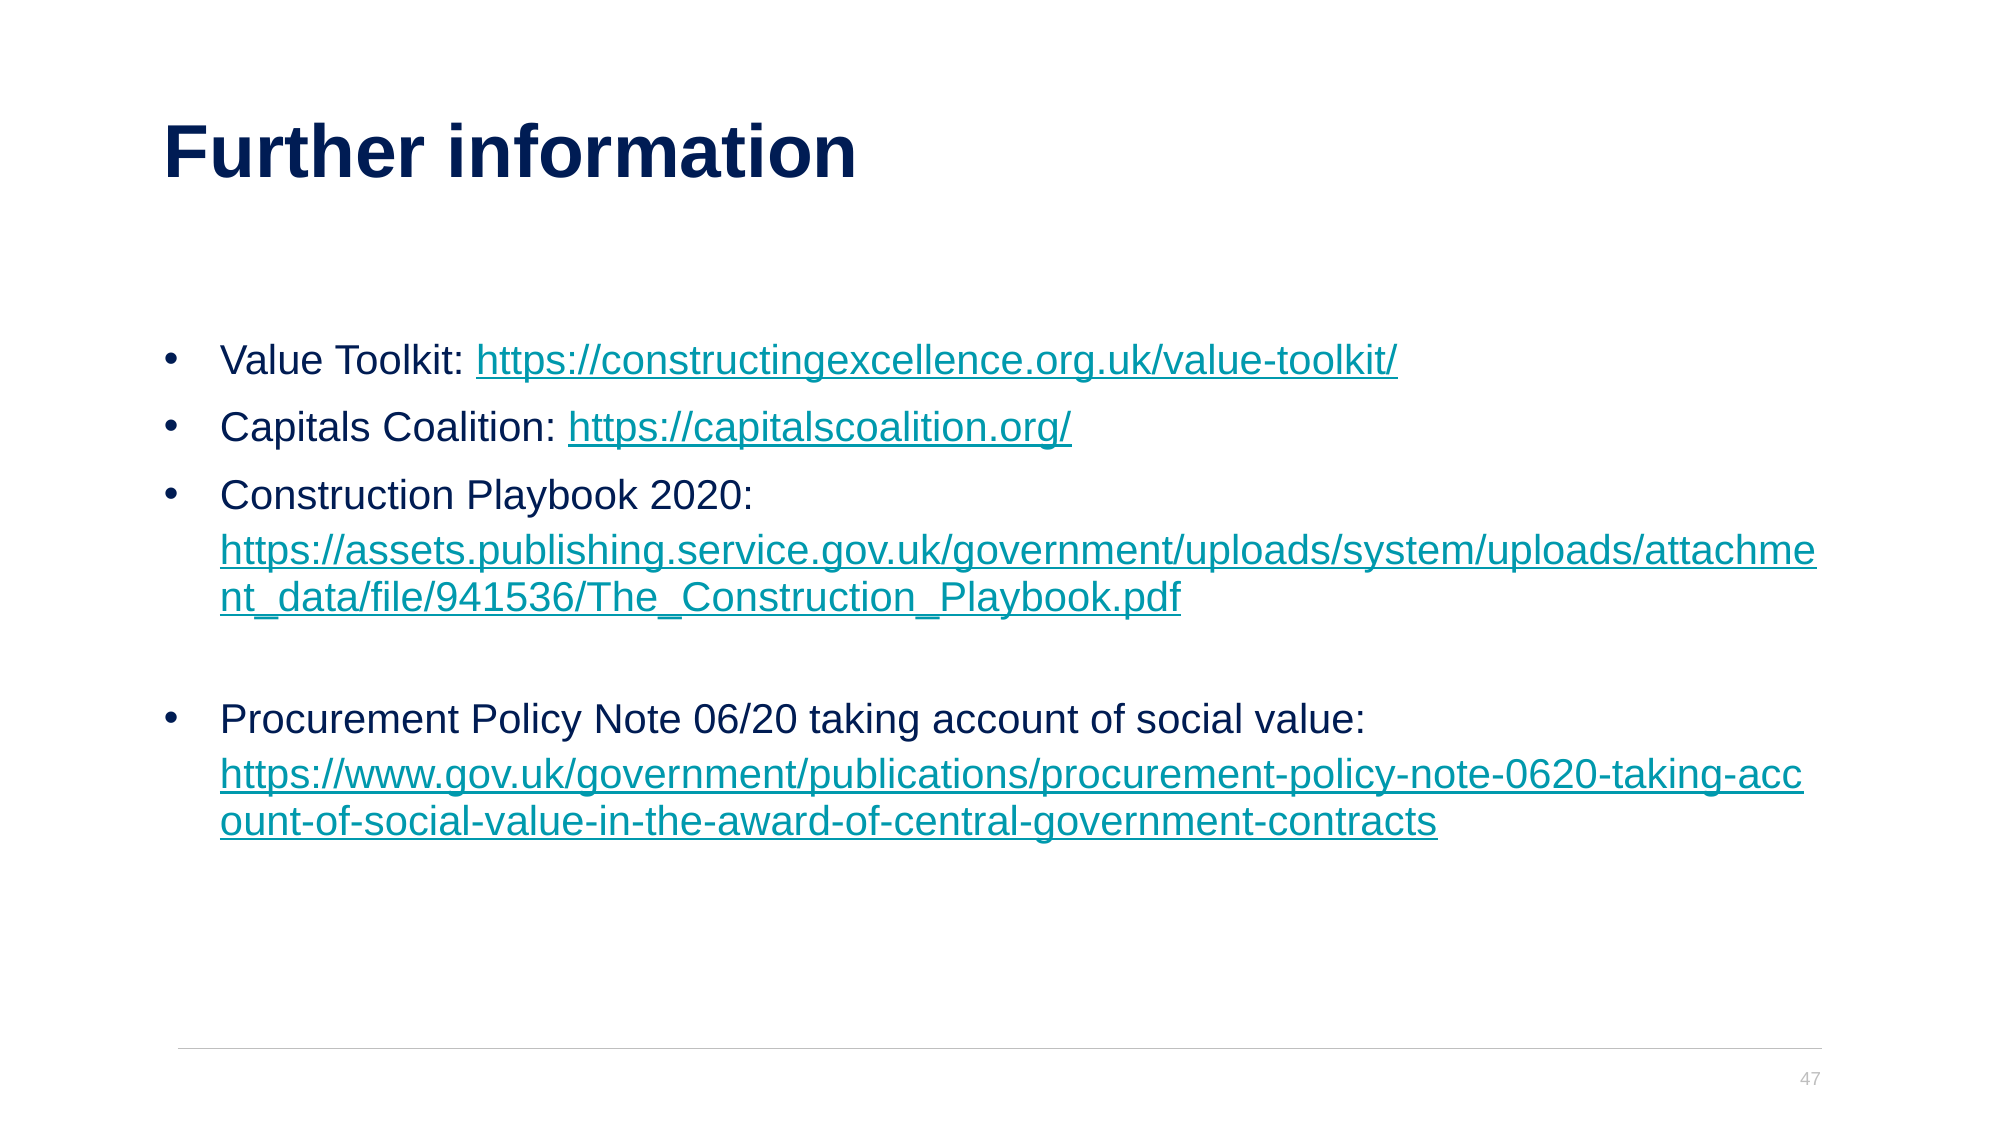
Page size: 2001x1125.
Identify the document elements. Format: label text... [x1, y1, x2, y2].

slide_number 47 [1386, 1048, 1837, 1108]
list Value Toolkit: https://constructingexcellence.org.uk/value-toolkit/ Capitals Coalition: https://capitalscoalition.org/ Construction Playbook 2020: https://assets.publishing.service.gov.uk/government/uploads/system/uploads/attachment_data/file/941536/The_Construction_Playbook.pdf Procurement Policy Note 06/20 taking account of social value: https://www.gov.uk/government/publications/procurement-policy-note-0620-taking-account-of-social-value-in-the-award-of-central-government-contracts [163, 327, 1822, 938]
title Further information [163, 93, 1822, 214]
